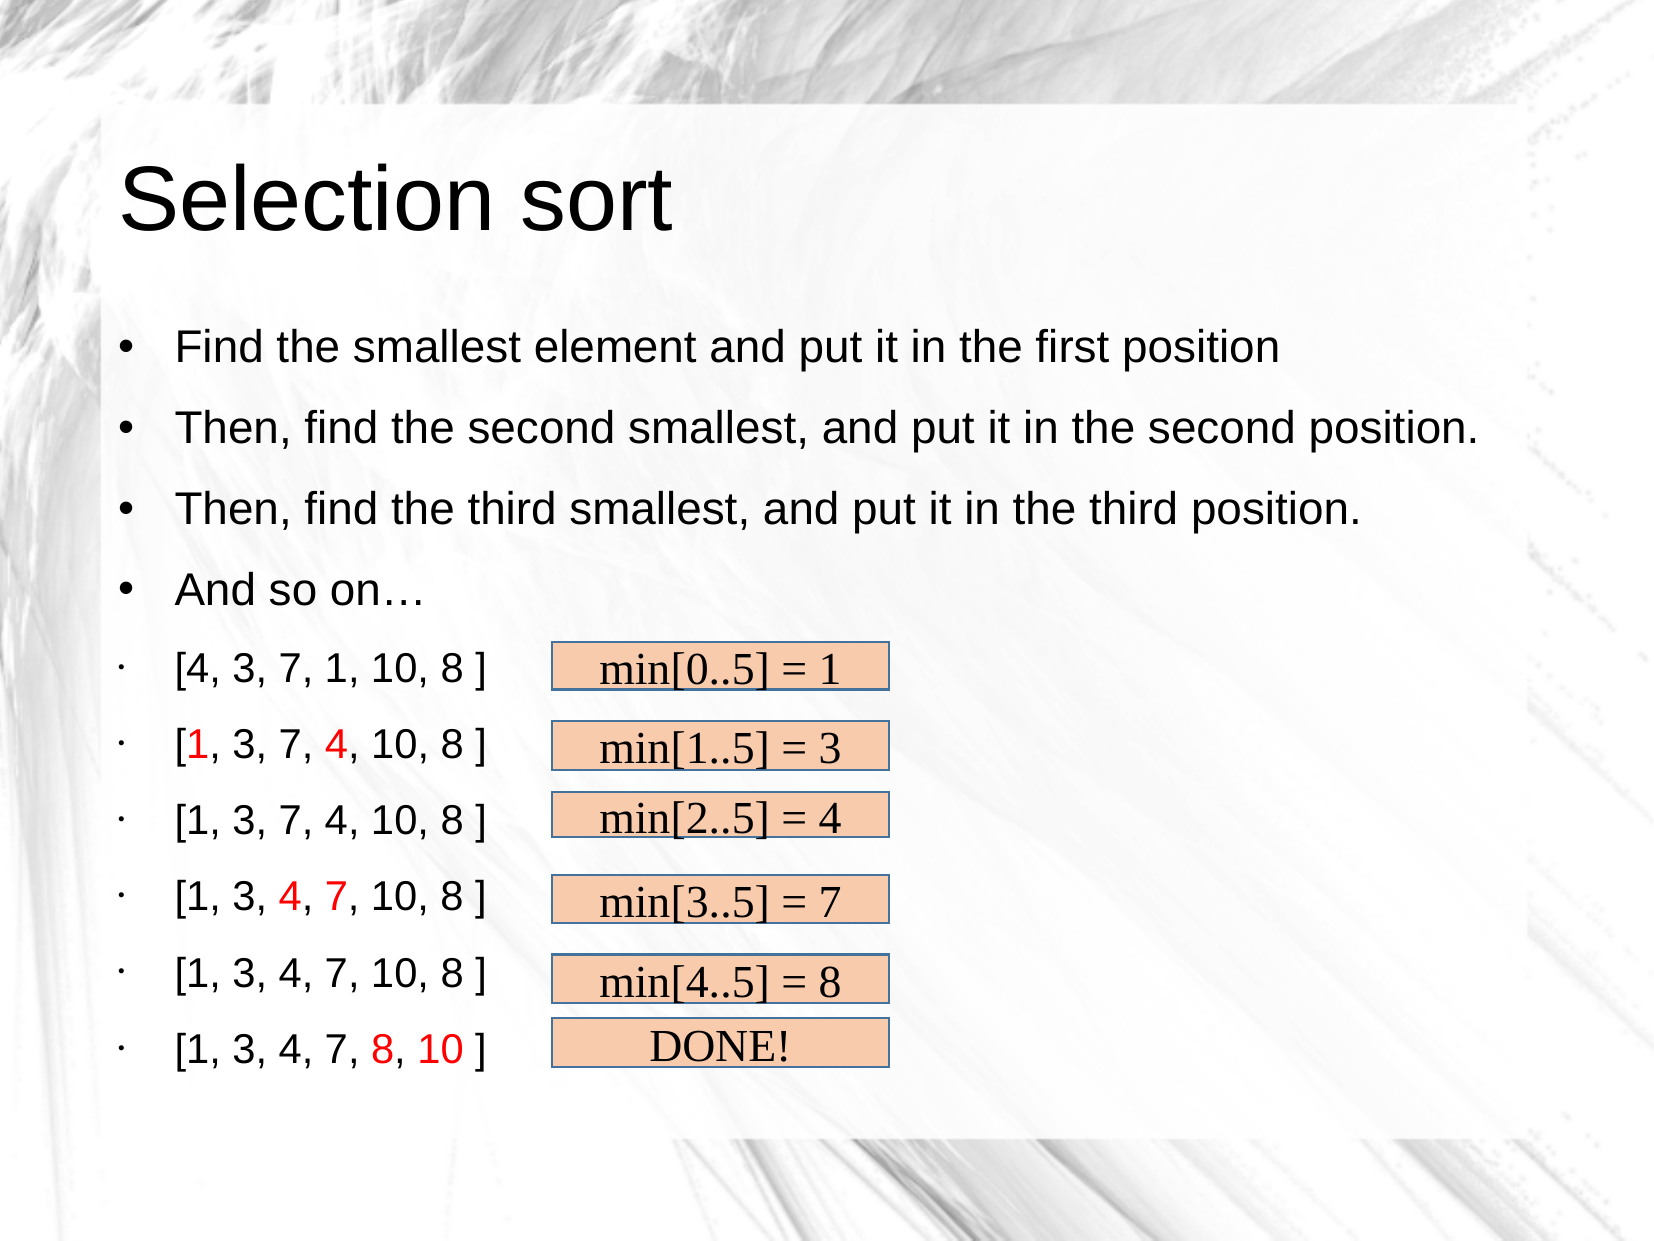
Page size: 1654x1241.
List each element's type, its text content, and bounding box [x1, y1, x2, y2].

text_box DONE! [551, 1018, 890, 1068]
list Find the smallest element and put it in the first position Then, find the second smallest, and put it in the second position. Then, find the third smallest, and put it in the third position. And so on… [4, 3, 7, 1, 10, 8 ] [1, 3, 7, 4, 10, 8 ] [1, 3, 7, 4, 10, 8 ] [1, 3, 4, 7, 10, 8 ] [1, 3, 4, 7, 10, 8 ] [1, 3, 4, 7, 8, 10 ] [118, 319, 1571, 1109]
text_box min[2..5] = 4 [551, 792, 890, 838]
title Selection sort [118, 112, 1506, 281]
text_box min[3..5] = 7 [551, 875, 890, 923]
text_box min[1..5] = 3 [551, 721, 890, 771]
picture [0, 0, 1654, 1241]
text_box min[0..5] = 1 [551, 642, 890, 690]
text_box min[4..5] = 8 [551, 954, 890, 1004]
